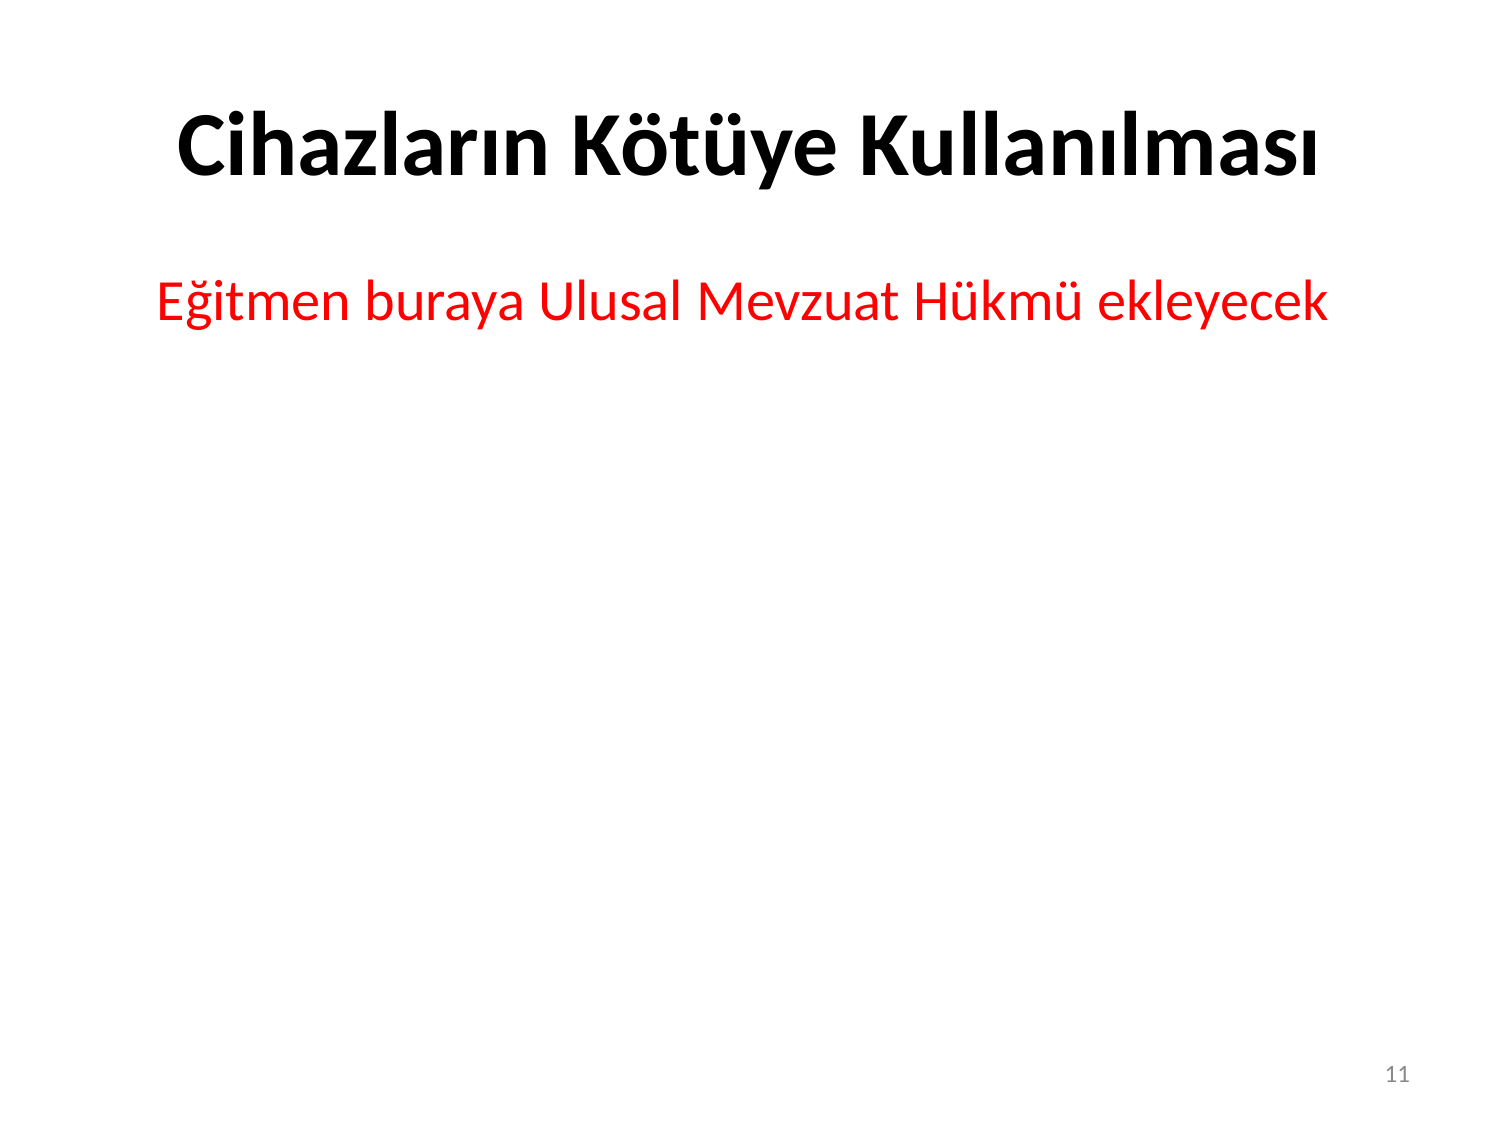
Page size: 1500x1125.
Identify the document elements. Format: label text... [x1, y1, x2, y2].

list Eğitmen buraya Ulusal Mevzuat Hükmü ekleyecek [75, 262, 1425, 1005]
title Cihazların Kötüye Kullanılması [75, 45, 1425, 233]
slide_number 11 [1074, 1042, 1425, 1103]
